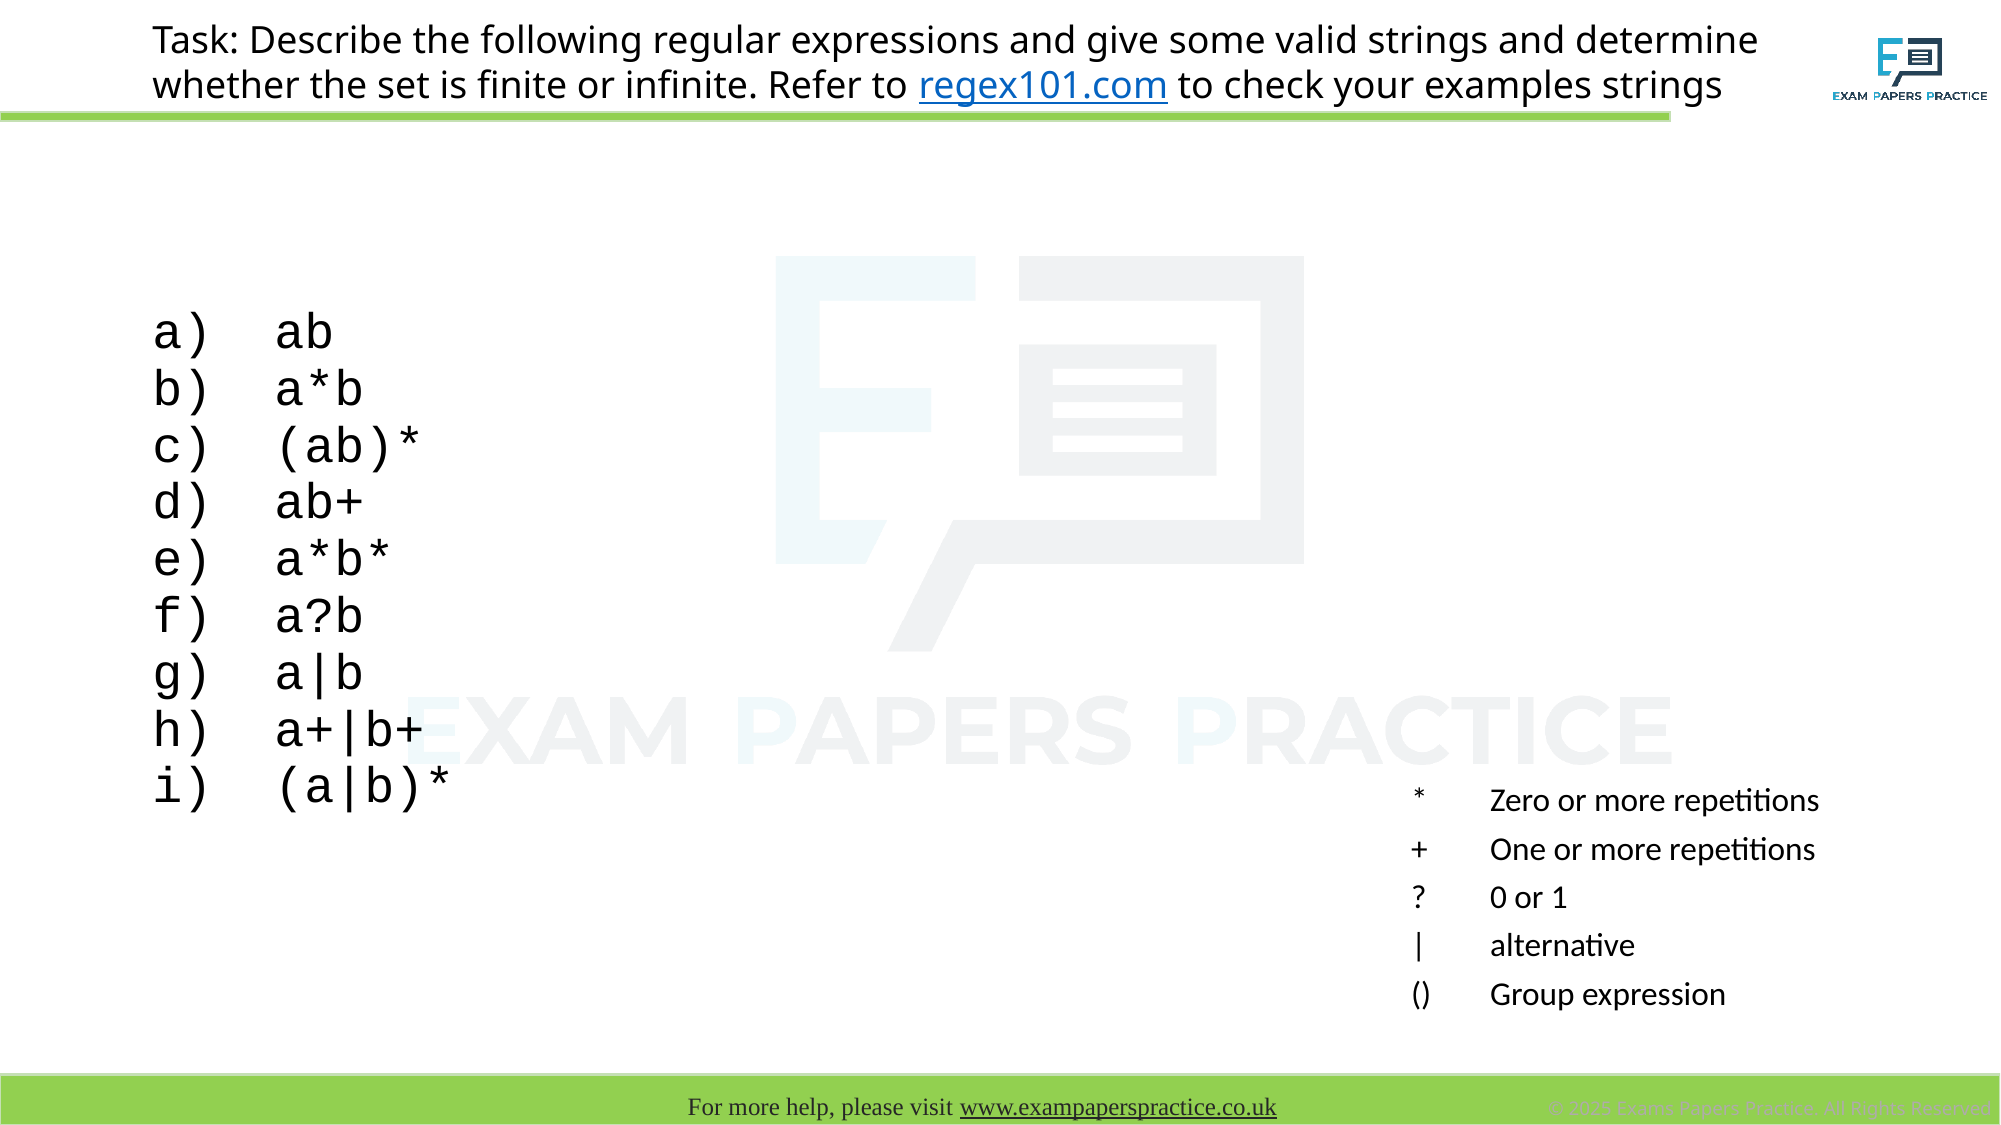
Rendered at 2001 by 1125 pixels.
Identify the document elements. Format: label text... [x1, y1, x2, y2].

title Task: Describe the following regular expressions and give some valid strings and determine whether the set is finite or infinite. Refer to regex101.com to check your examples strings [137, 59, 1863, 70]
table_header * [1396, 779, 1475, 828]
table_cell 0 or 1 [1475, 876, 1919, 924]
table_cell One or more repetitions [1475, 828, 1919, 876]
table_header Zero or more repetitions [1475, 779, 1919, 828]
table_cell Group expression [1475, 973, 1919, 1021]
table_header ab a*b (ab)* ab+ a*b* a?b a|b a+|b+ (a|b)* [137, 299, 1000, 863]
table_cell () [1396, 973, 1475, 1021]
table_cell | [1396, 924, 1475, 973]
table_header [1000, 299, 1862, 863]
table_cell ? [1396, 876, 1475, 924]
table_cell + [1396, 828, 1475, 876]
table_cell alternative [1475, 924, 1919, 973]
